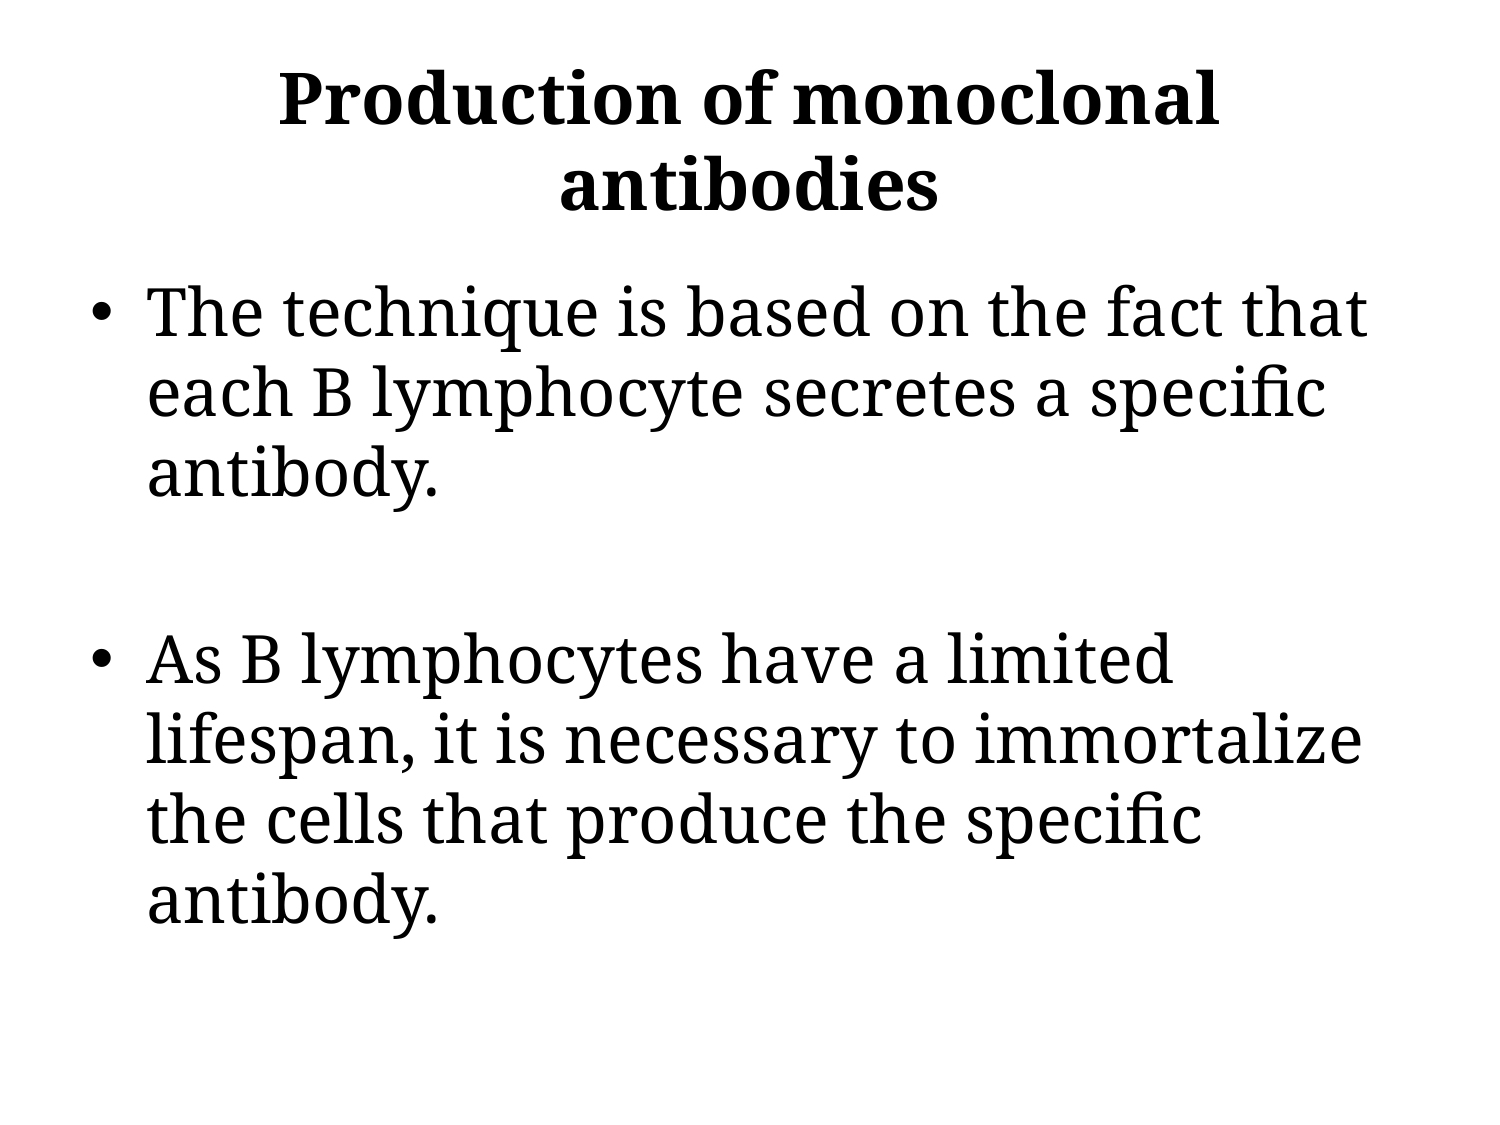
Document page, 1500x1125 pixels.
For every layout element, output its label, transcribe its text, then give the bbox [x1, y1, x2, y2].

list The technique is based on the fact that each B lymphocyte secretes a specific antibody. As B lymphocytes have a limited lifespan, it is necessary to immortalize the cells that produce the specific antibody. [75, 262, 1425, 1005]
title Production of monoclonal antibodies [75, 45, 1425, 233]
